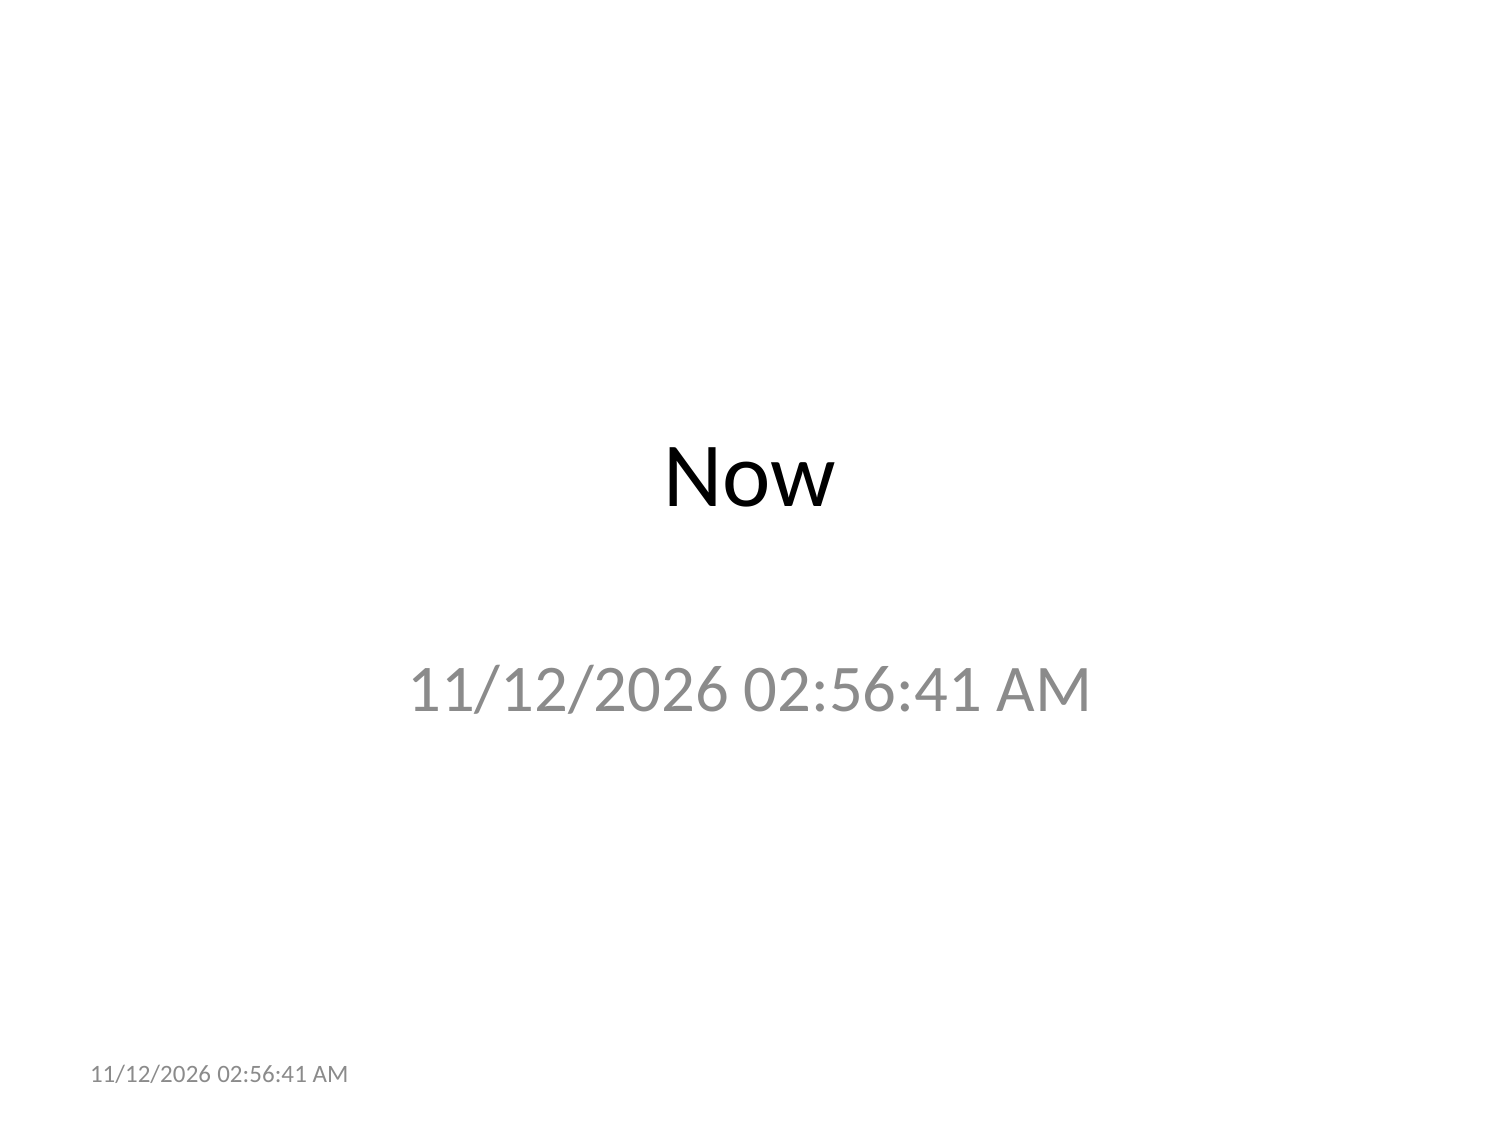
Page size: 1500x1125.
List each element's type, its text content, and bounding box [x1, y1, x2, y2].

subtitle 2011-12-19 10:20:04 AM [225, 637, 1275, 925]
title Now [112, 349, 1388, 591]
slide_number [75, 1042, 425, 1103]
